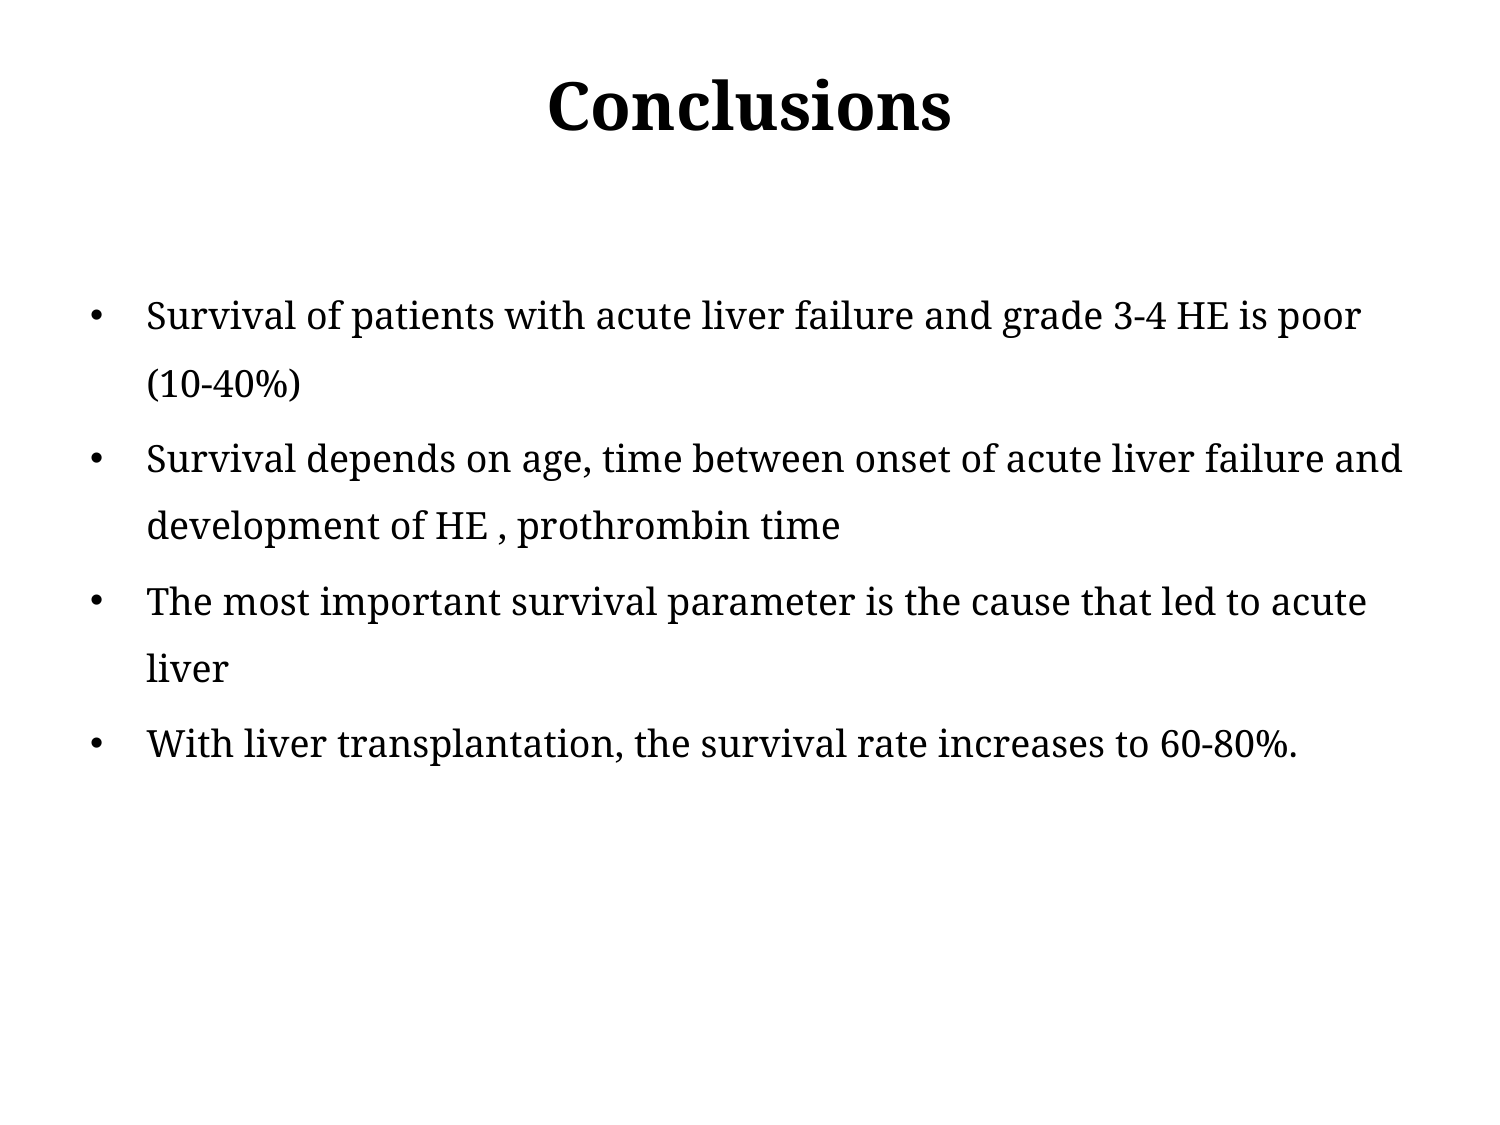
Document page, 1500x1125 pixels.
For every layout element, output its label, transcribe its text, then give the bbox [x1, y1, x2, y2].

title Conclusions [75, 45, 1425, 163]
list Survival of patients with acute liver failure and grade 3-4 HE is poor (10-40%) Survival depends on age, time between onset of acute liver failure and development of HE , prothrombin time The most important survival parameter is the cause that led to acute liver With liver transplantation, the survival rate increases to 60-80%. [75, 262, 1425, 1025]
